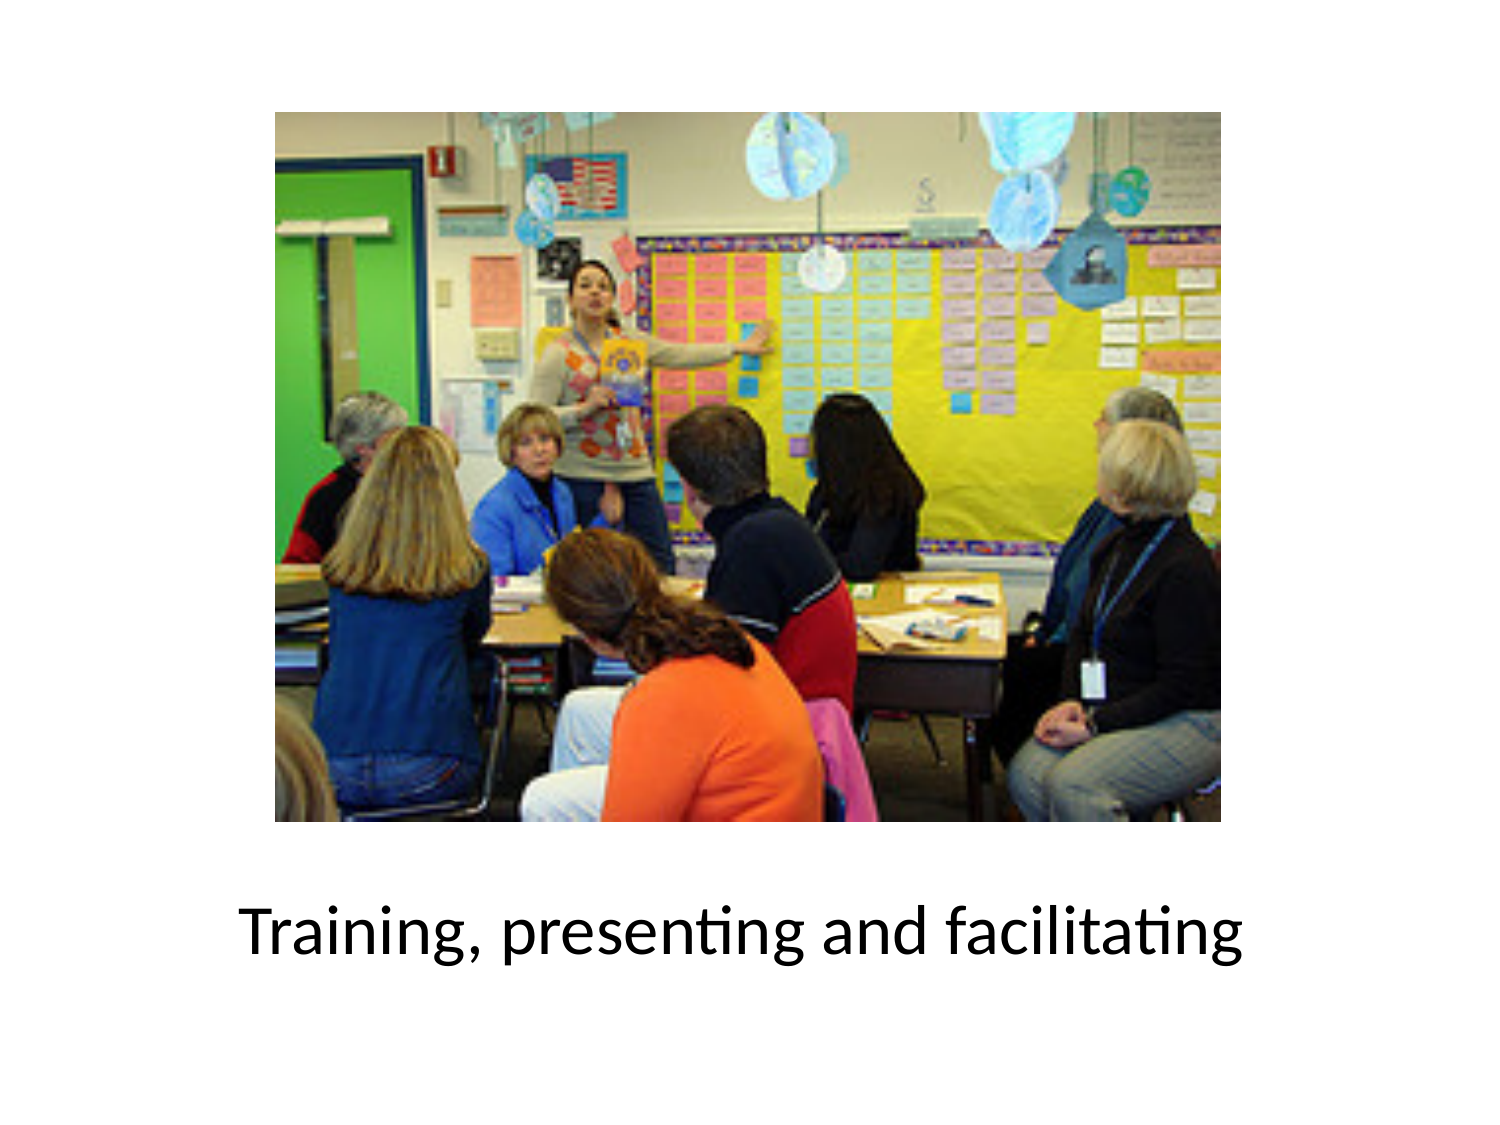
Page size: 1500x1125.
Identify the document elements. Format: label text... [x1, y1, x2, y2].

title Training, presenting and facilitating [75, 875, 1425, 1063]
picture [274, 112, 1221, 823]
